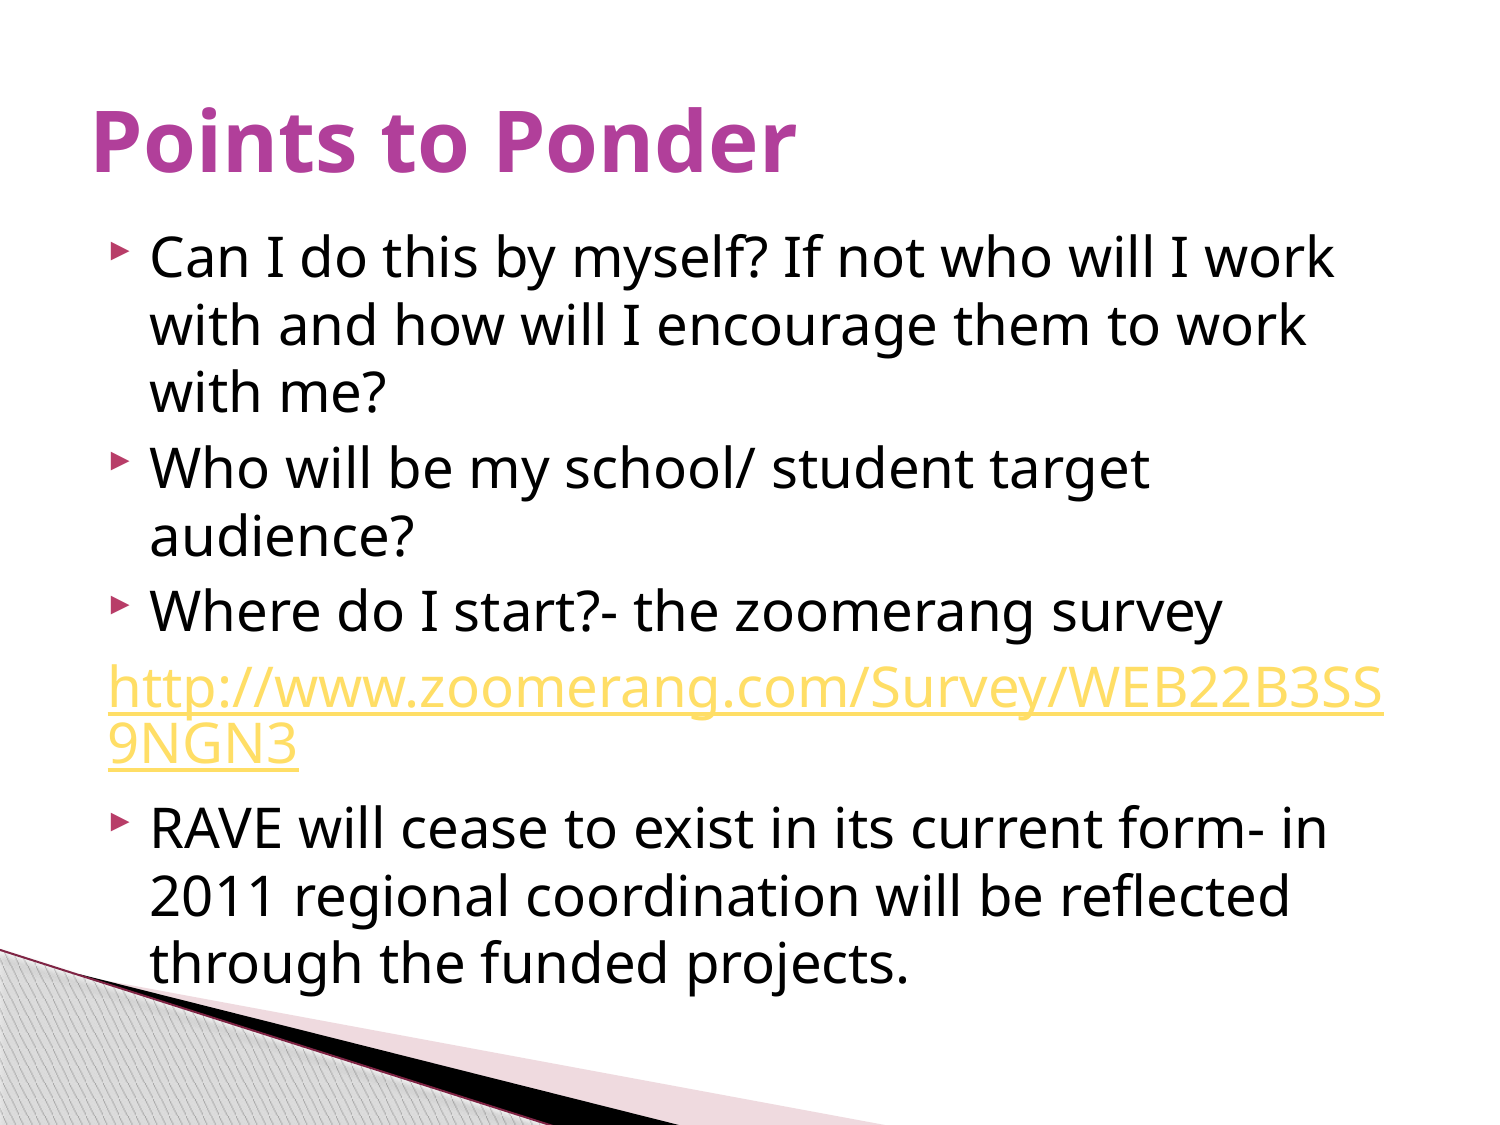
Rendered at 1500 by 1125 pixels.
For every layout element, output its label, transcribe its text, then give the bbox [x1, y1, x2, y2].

title Points to Ponder [75, 45, 1425, 233]
list Can I do this by myself? If not who will I work with and how will I encourage them to work with me? Who will be my school/ student target audience? Where do I start?- the zoomerang survey http://www.zoomerang.com/Survey/WEB22B3SS9NGN3 RAVE will cease to exist in its current form- in 2011 regional coordination will be reflected through the funded projects. [75, 233, 1425, 1018]
